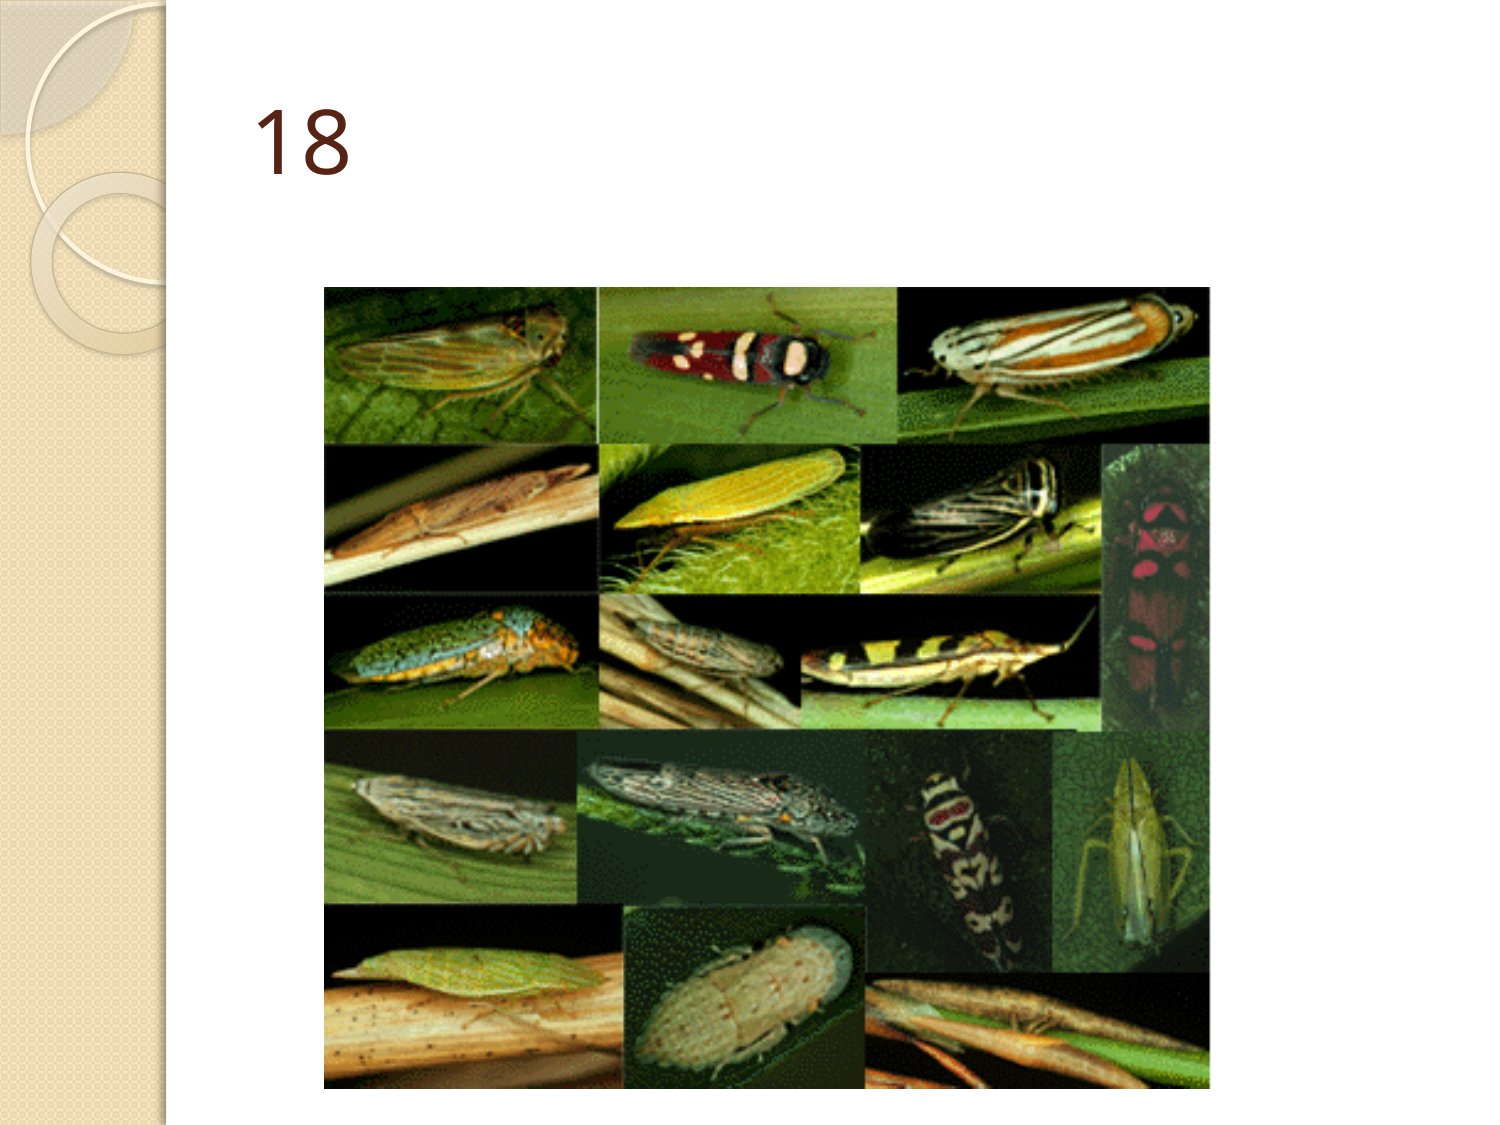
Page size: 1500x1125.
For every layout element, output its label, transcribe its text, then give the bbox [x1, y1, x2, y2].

picture [324, 287, 1213, 1090]
title 18 [235, 45, 1466, 233]
